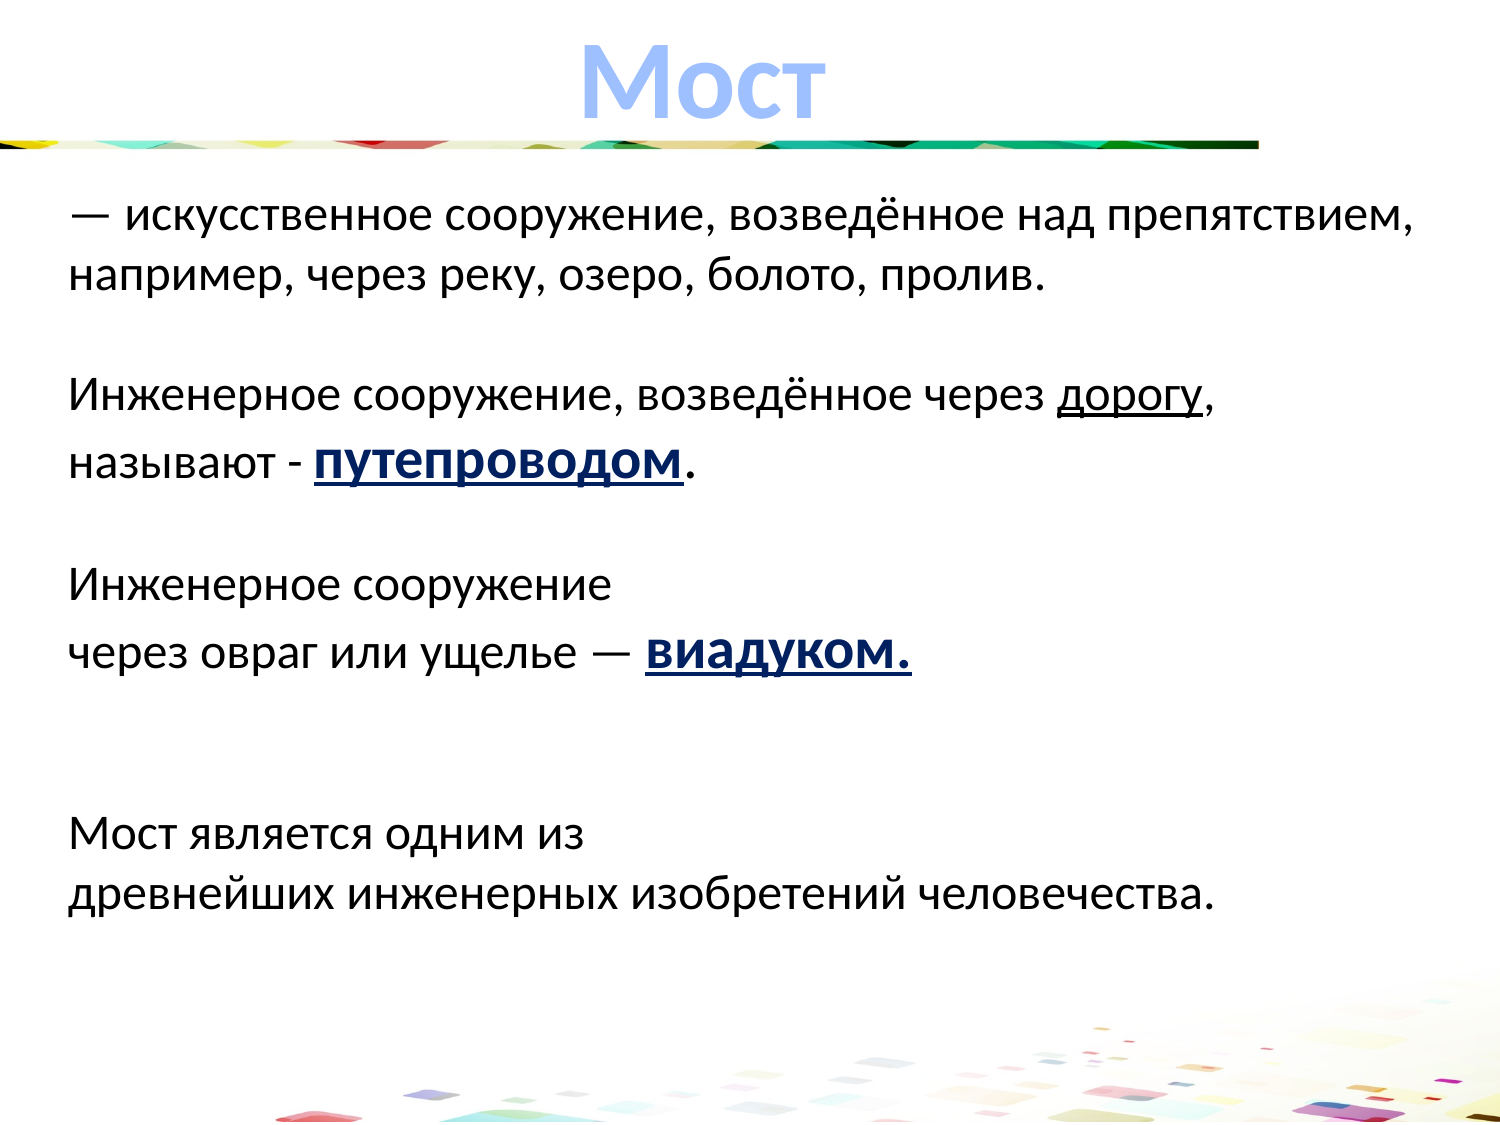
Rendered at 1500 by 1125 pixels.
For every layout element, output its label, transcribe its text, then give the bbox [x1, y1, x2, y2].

text_box Мост [562, 0, 842, 149]
text_box — искусственное сооружение, возведённое над препятствием, например, через реку, озеро, болото, пролив. Инженерное сооружение, возведённое через дорогу, называют - путепроводом. Инженерное сооружение через овраг или ущелье — виадуком. Мост является одним из древнейших инженерных изобретений человечества. [53, 172, 1436, 928]
picture [0, 0, 1500, 1122]
